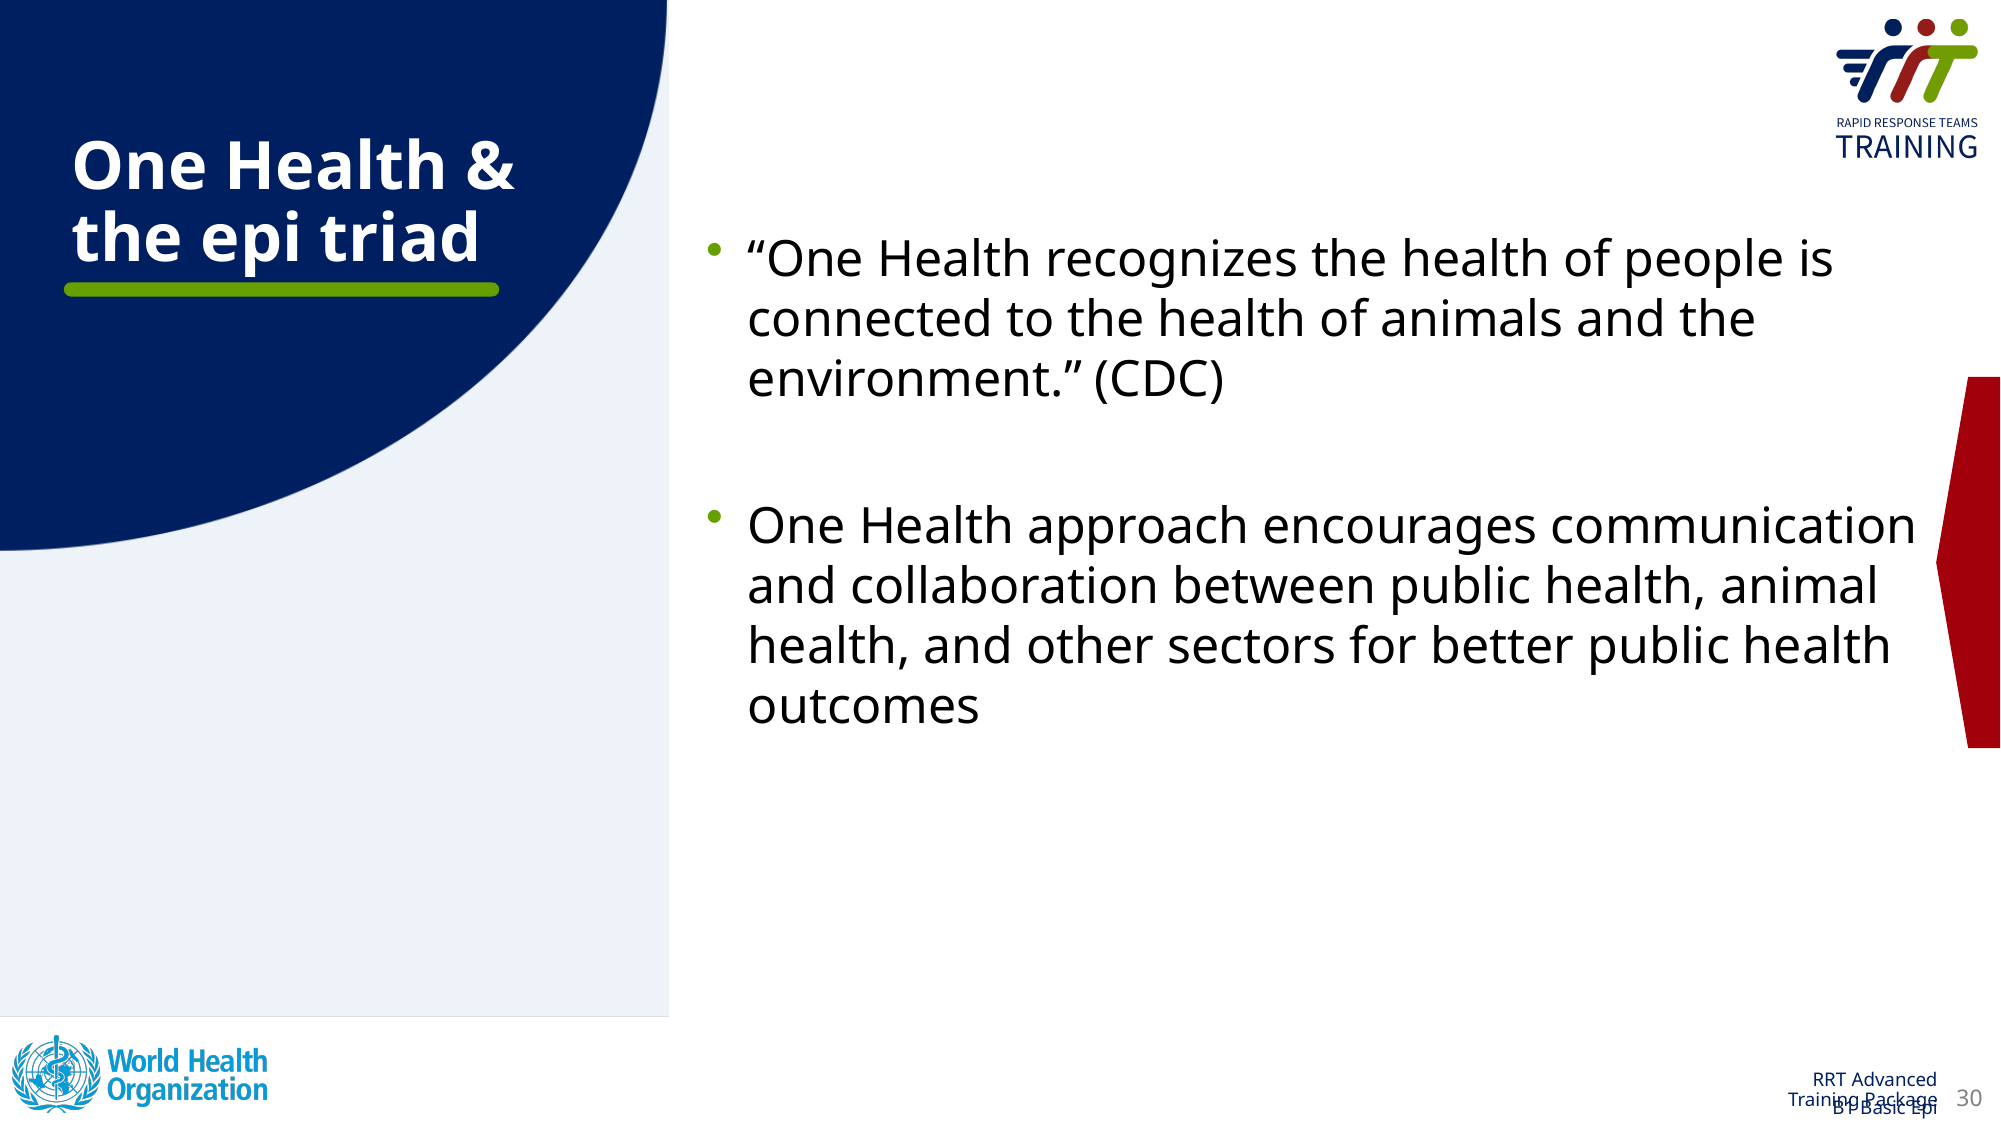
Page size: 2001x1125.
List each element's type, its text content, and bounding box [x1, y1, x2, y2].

title One Health & the epi triad [63, 124, 547, 283]
picture [58, 1050, 64, 1058]
picture [12, 1083, 48, 1113]
picture [0, 0, 669, 1018]
picture [1835, 19, 1978, 167]
text_box [63, 282, 500, 297]
text_box “One Health recognizes the health of people is connected to the health of animals and the environment.” (CDC) One Health approach encourages communication and collaboration between public health, animal health, and other sectors for better public health outcomes [698, 218, 1936, 890]
picture [12, 1035, 267, 1113]
